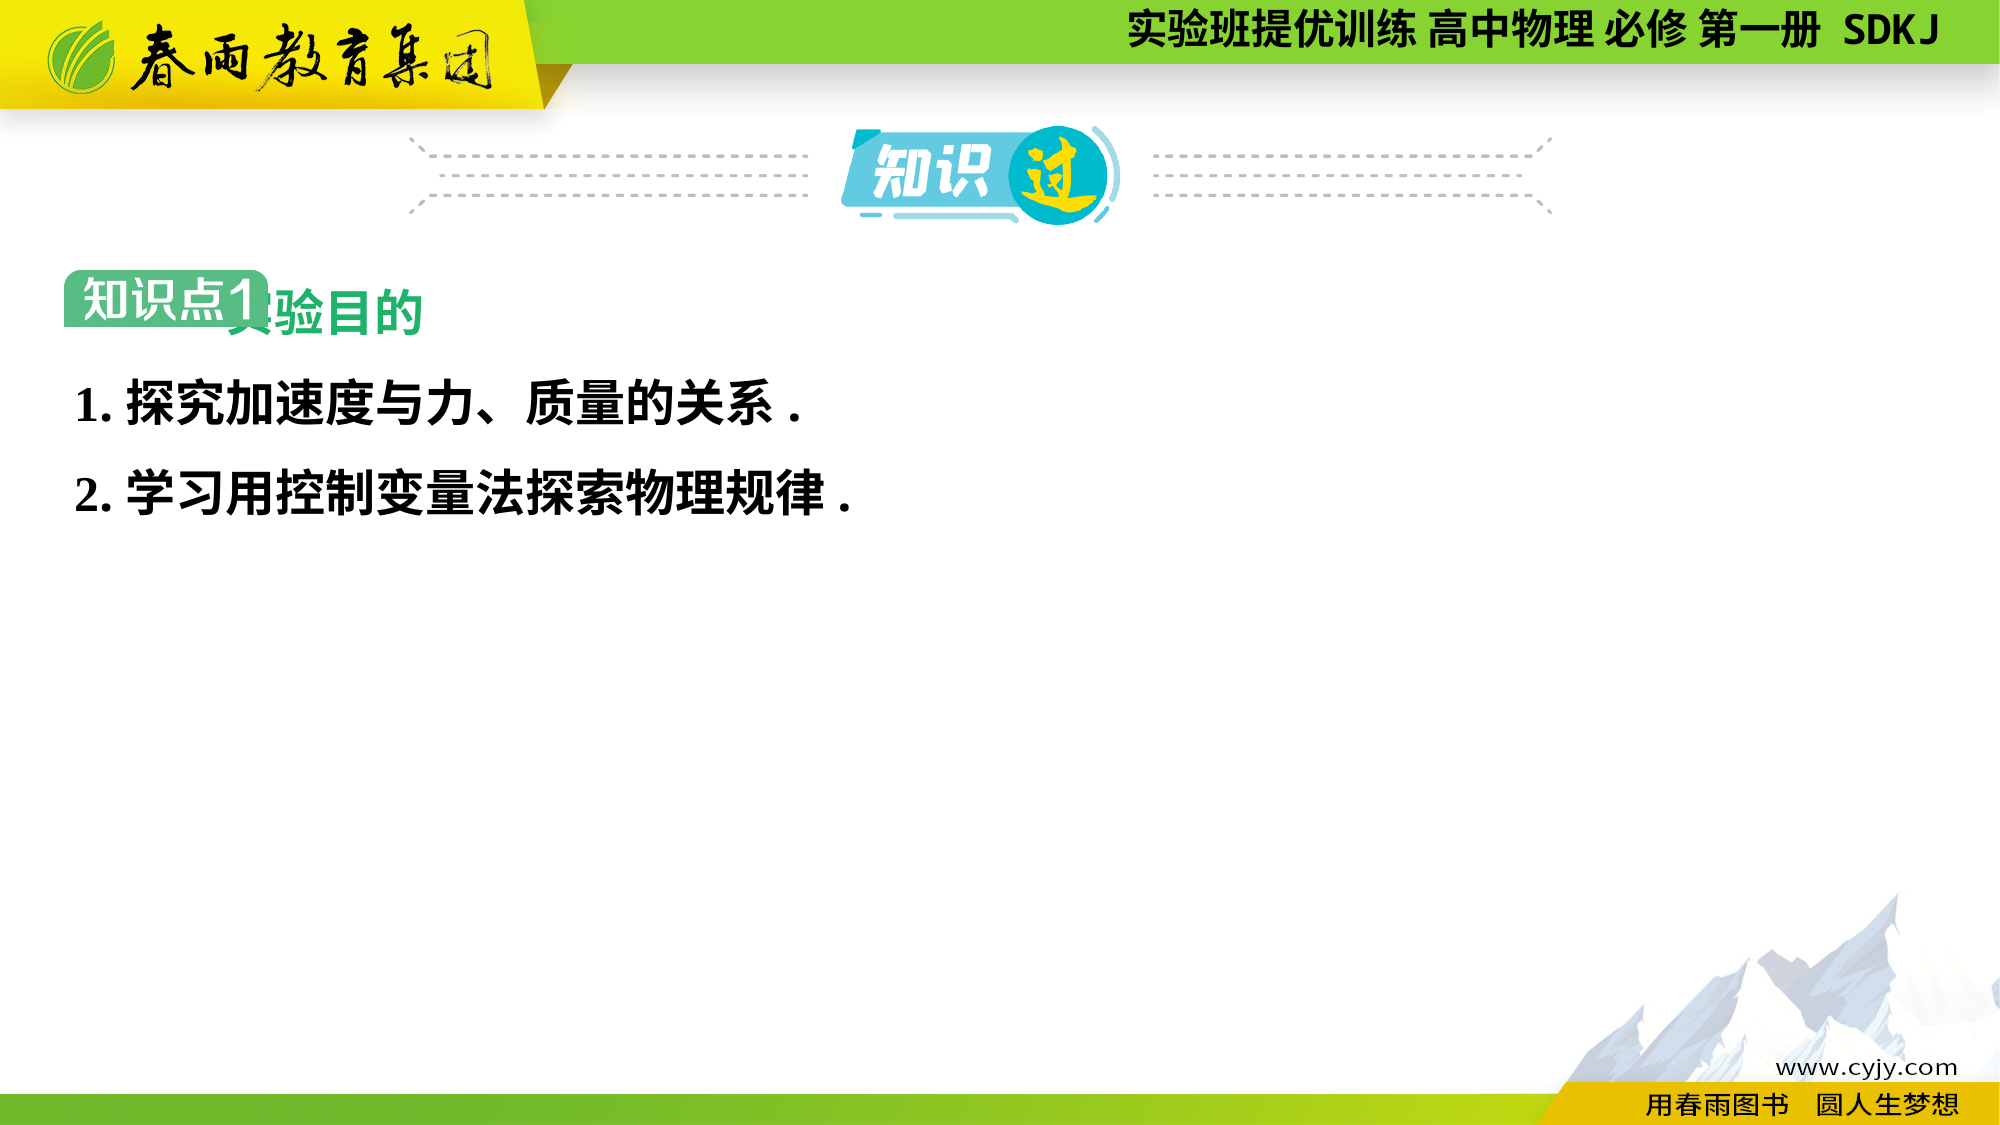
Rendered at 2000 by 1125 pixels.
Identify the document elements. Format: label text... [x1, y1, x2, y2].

list 实验目的 1.探究加速度与力、质量的关系. 2.学习用控制变量法探索物理规律. [59, 243, 1944, 520]
picture [0, 0, 2000, 1125]
